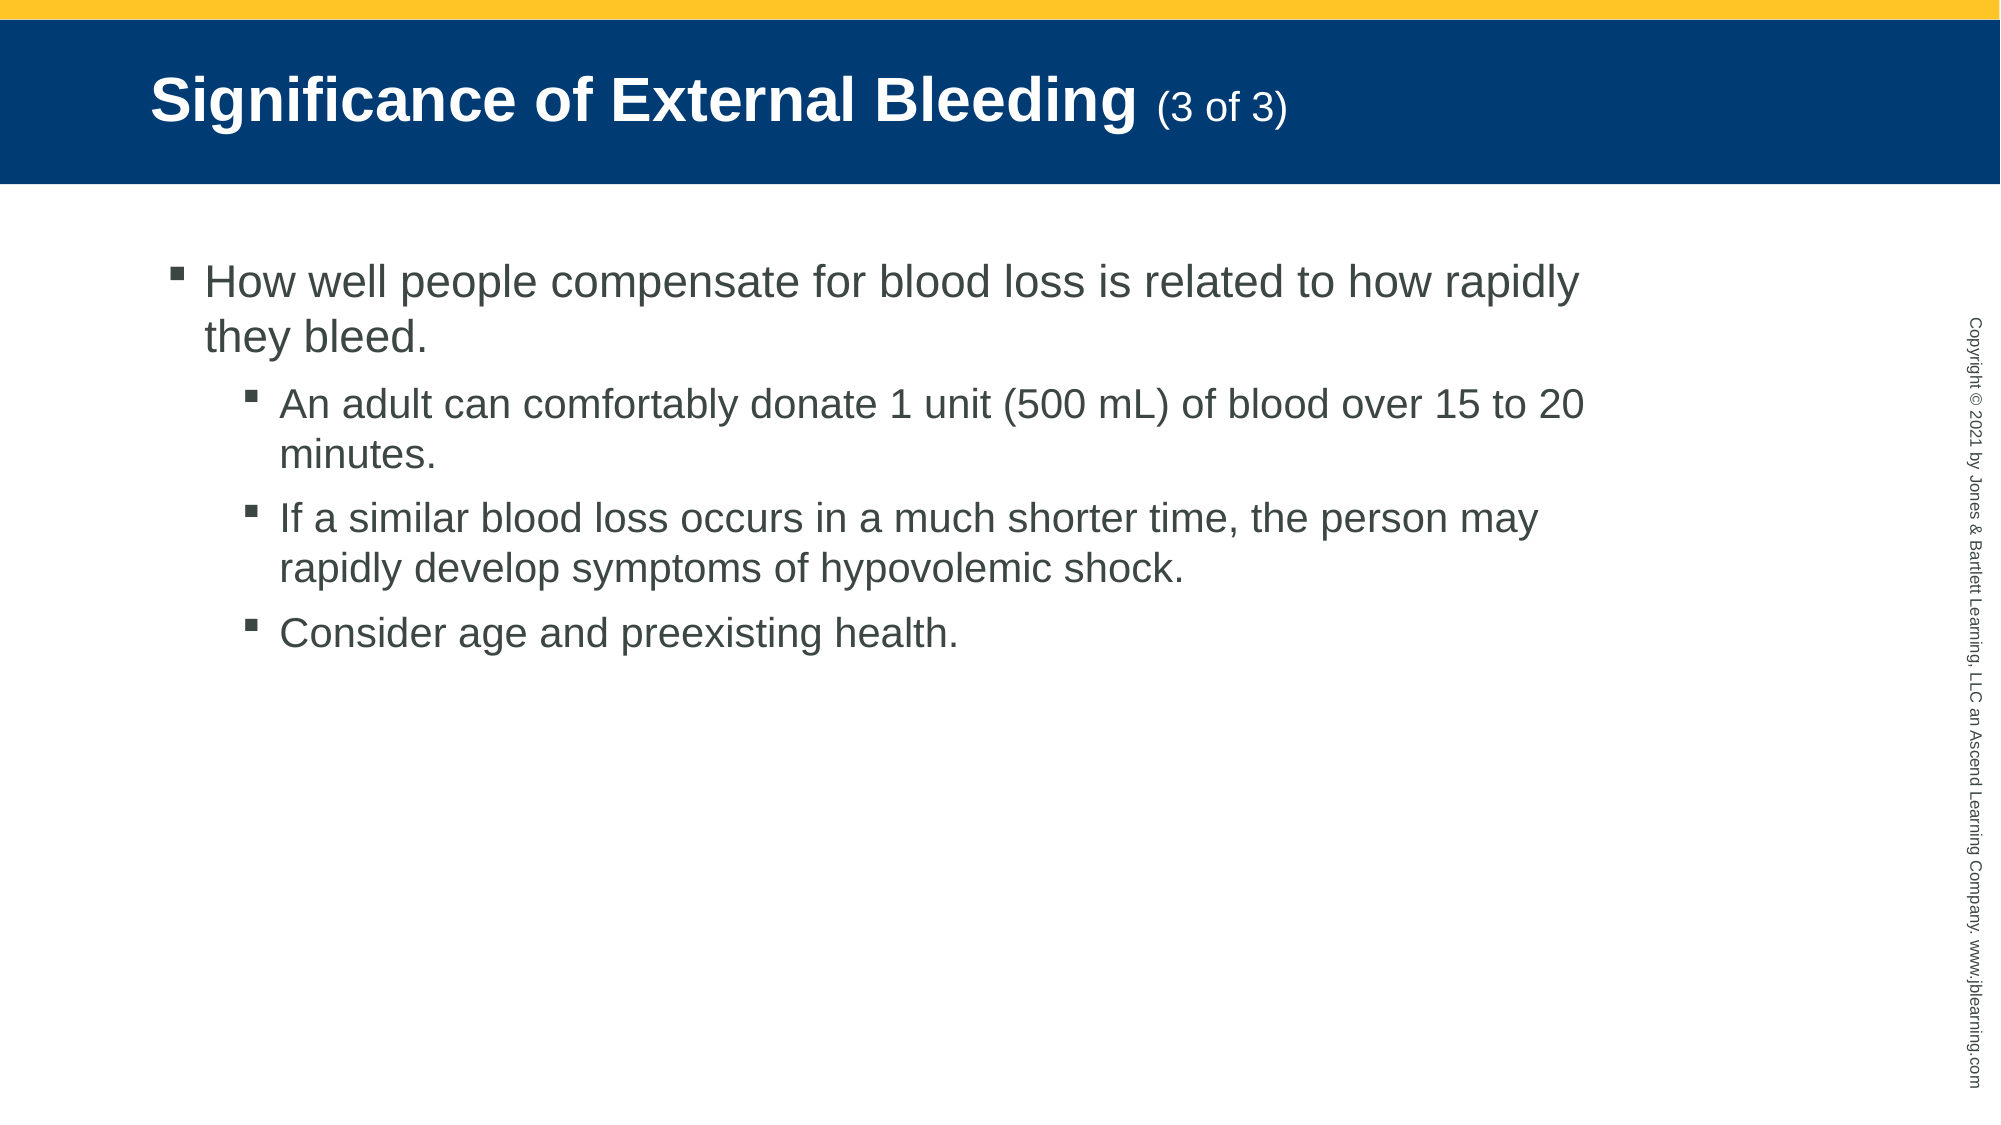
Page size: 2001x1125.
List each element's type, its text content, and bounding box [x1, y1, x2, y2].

list How well people compensate for blood loss is related to how rapidly they bleed. An adult can comfortably donate 1 unit (500 mL) of blood over 15 to 20 minutes. If a similar blood loss occurs in a much shorter time, the person may rapidly develop symptoms of hypovolemic shock. Consider age and preexisting health. [151, 244, 1661, 1016]
title Significance of External Bleeding (3 of 3) [0, 19, 2000, 185]
